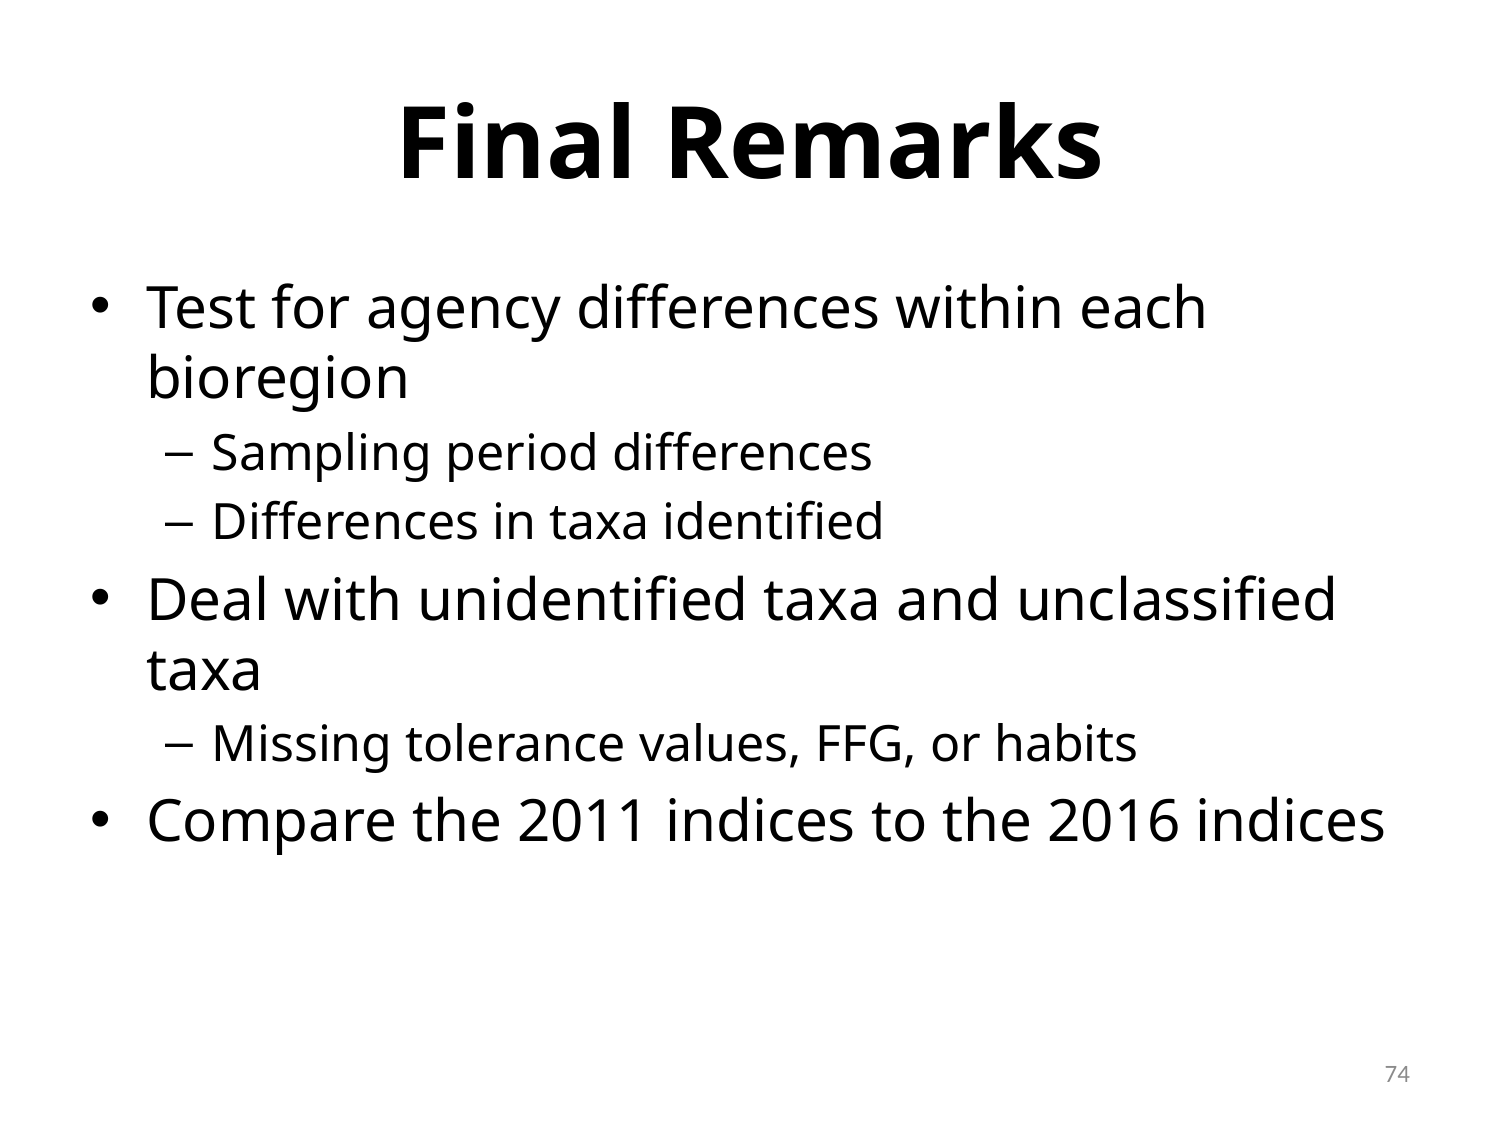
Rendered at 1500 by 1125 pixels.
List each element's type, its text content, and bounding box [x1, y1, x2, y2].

slide_number 74 [1074, 1042, 1425, 1103]
title Final Remarks [75, 45, 1425, 233]
list Test for agency differences within each bioregion Sampling period differences Differences in taxa identified Deal with unidentified taxa and unclassified taxa Missing tolerance values, FFG, or habits Compare the 2011 indices to the 2016 indices [75, 262, 1425, 1005]
